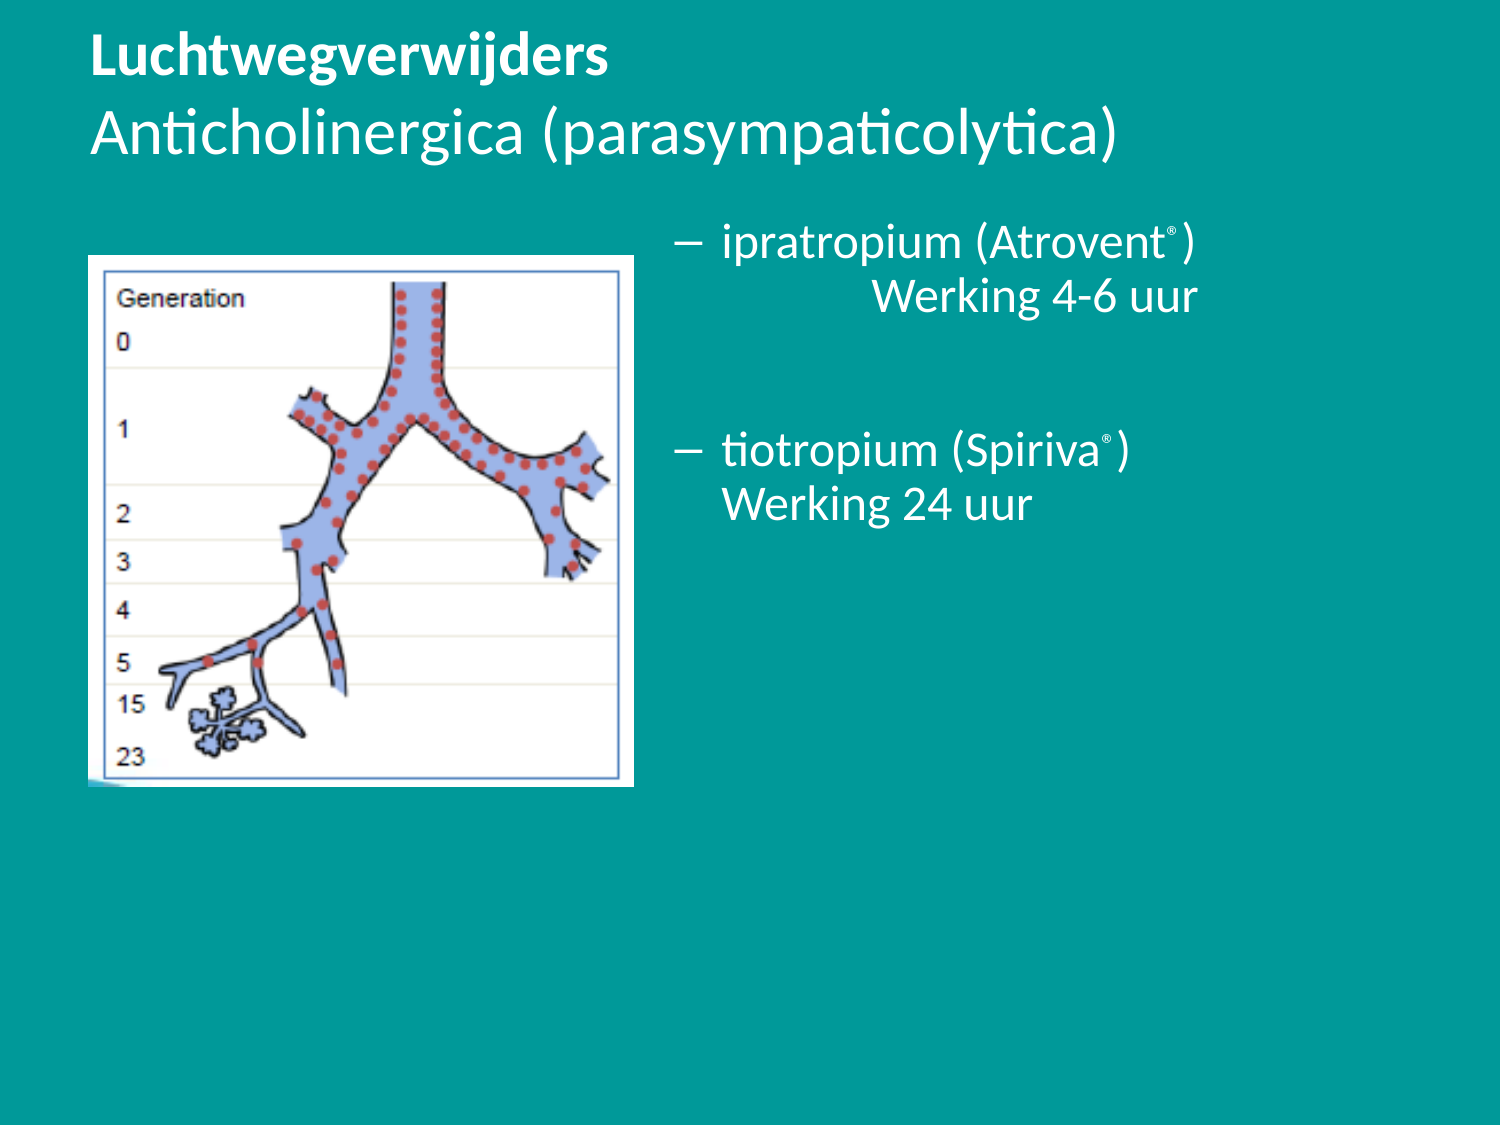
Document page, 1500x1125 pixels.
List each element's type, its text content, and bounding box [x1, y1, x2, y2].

list ipratropium (Atrovent®) Werking 4-6 uur tiotropium (Spiriva®) Werking 24 uur [584, 208, 1424, 1005]
picture [88, 255, 634, 788]
title Luchtwegverwijders Anticholinergica (parasympaticolytica) [75, 44, 1424, 236]
